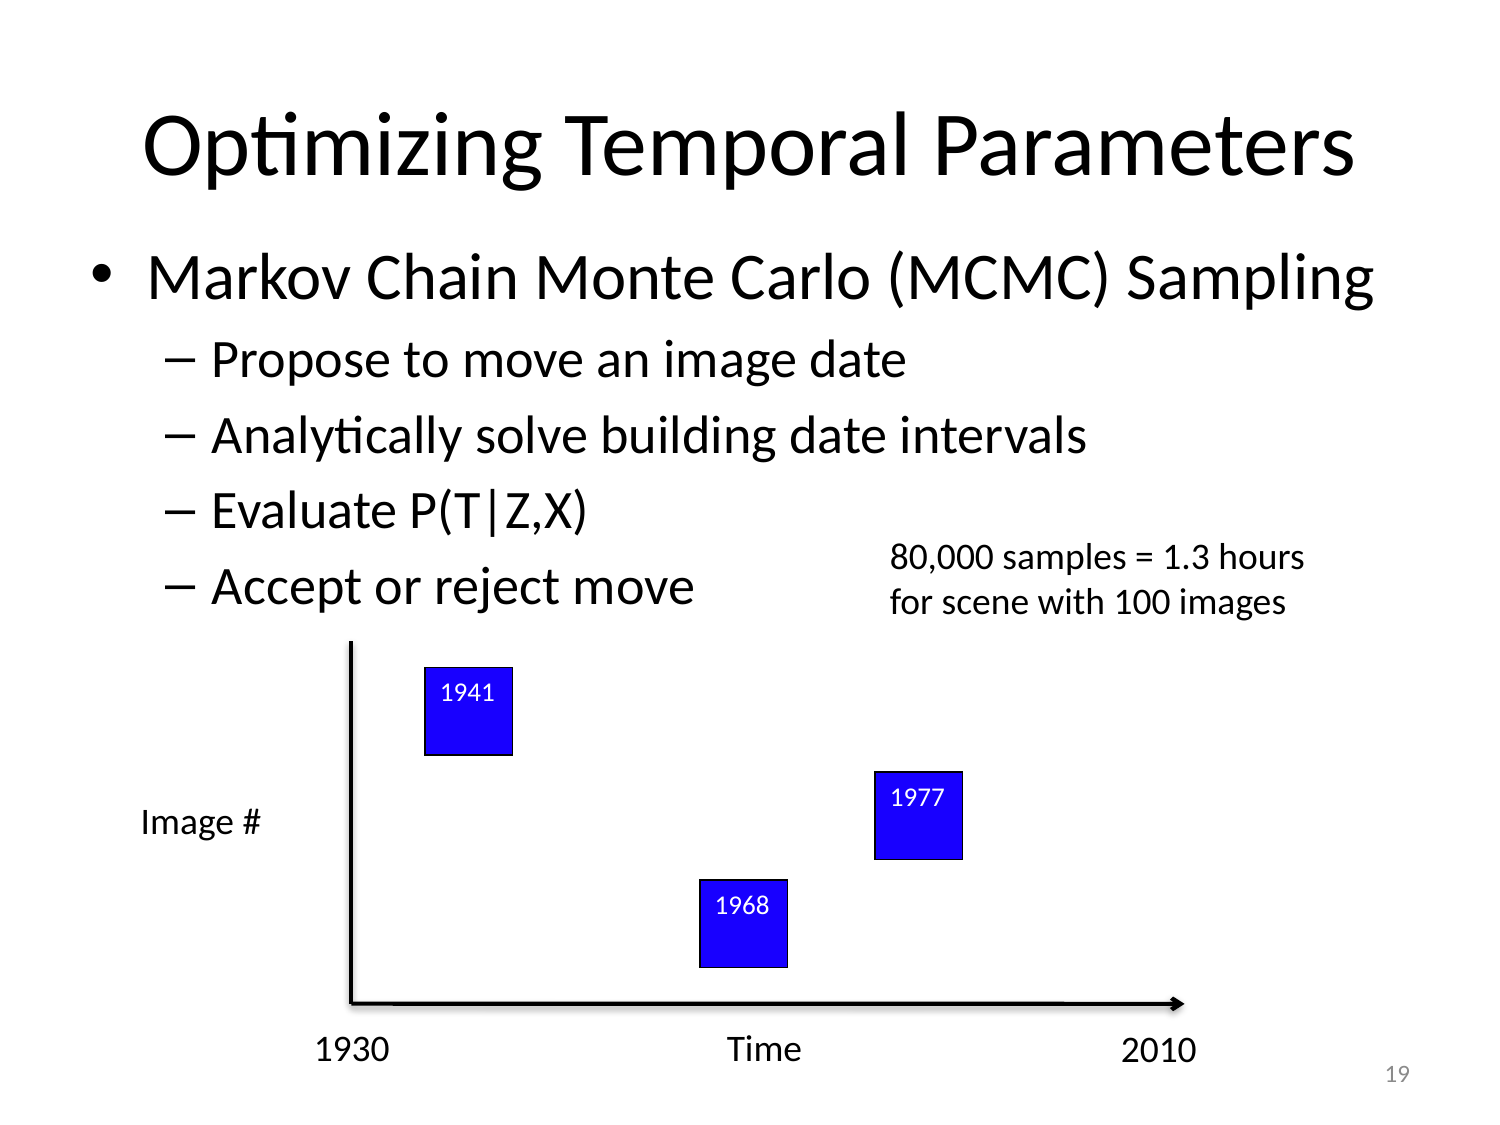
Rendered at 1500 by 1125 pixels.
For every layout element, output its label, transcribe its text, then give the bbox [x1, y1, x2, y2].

title Optimizing Temporal Parameters [75, 45, 1425, 224]
text_box 2010 [1106, 1017, 1212, 1078]
list Markov Chain Monte Carlo (MCMC) Sampling Propose to move an image date Analytically solve building date intervals Evaluate P(T|Z,X) Accept or reject move [75, 224, 1425, 968]
text_box Time [712, 1016, 818, 1076]
slide_number 19 [1074, 1042, 1425, 1103]
text_box 1930 [299, 1016, 405, 1076]
